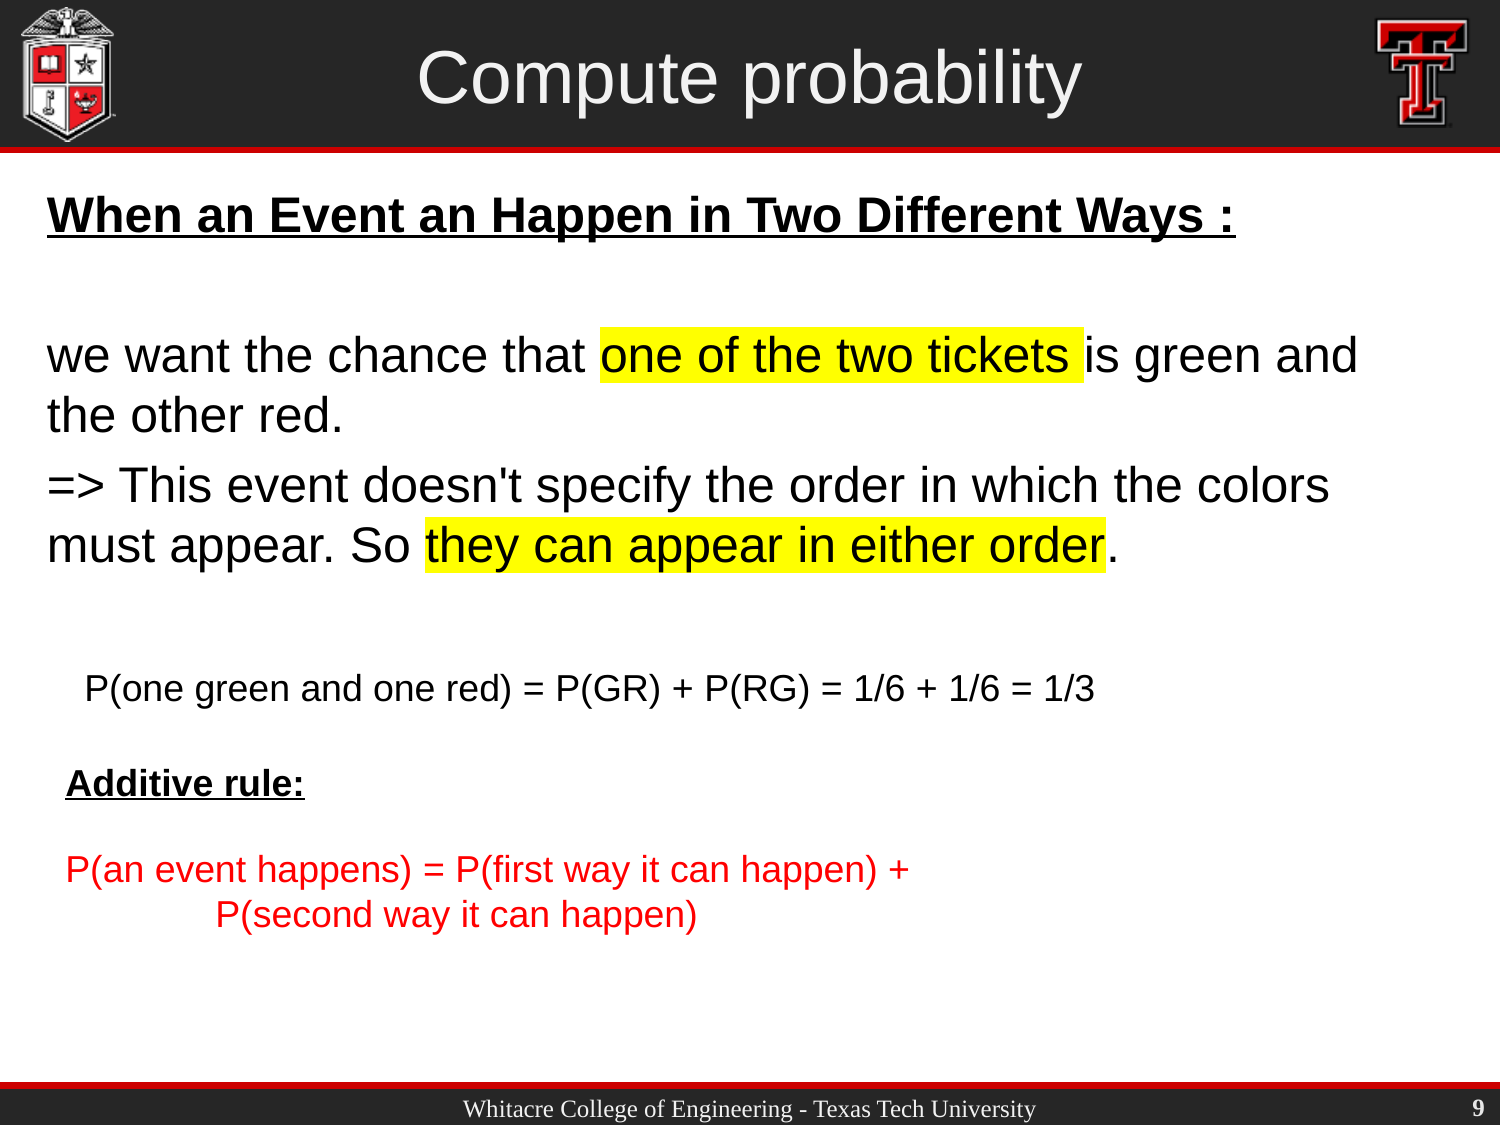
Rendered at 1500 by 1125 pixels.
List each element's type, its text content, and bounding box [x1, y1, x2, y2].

picture [21, 7, 116, 142]
text_box P(one green and one red) = P(GR) + P(RG) = 1/6 + 1/6 = 1/3 [69, 656, 1469, 717]
list When an Event an Happen in Two Different Ways : we want the chance that one of the two tickets is green and the other red. => This event doesn't specify the order in which the colors must appear. So they can appear in either order. [31, 174, 1431, 1075]
text_box Additive rule: [50, 751, 706, 812]
title Compute probability [151, 6, 1349, 141]
picture [1373, 14, 1472, 128]
slide_number 9 [1392, 1086, 1500, 1125]
text_box P(an event happens) = P(first way it can happen) + P(second way it can happen) [50, 837, 1481, 943]
